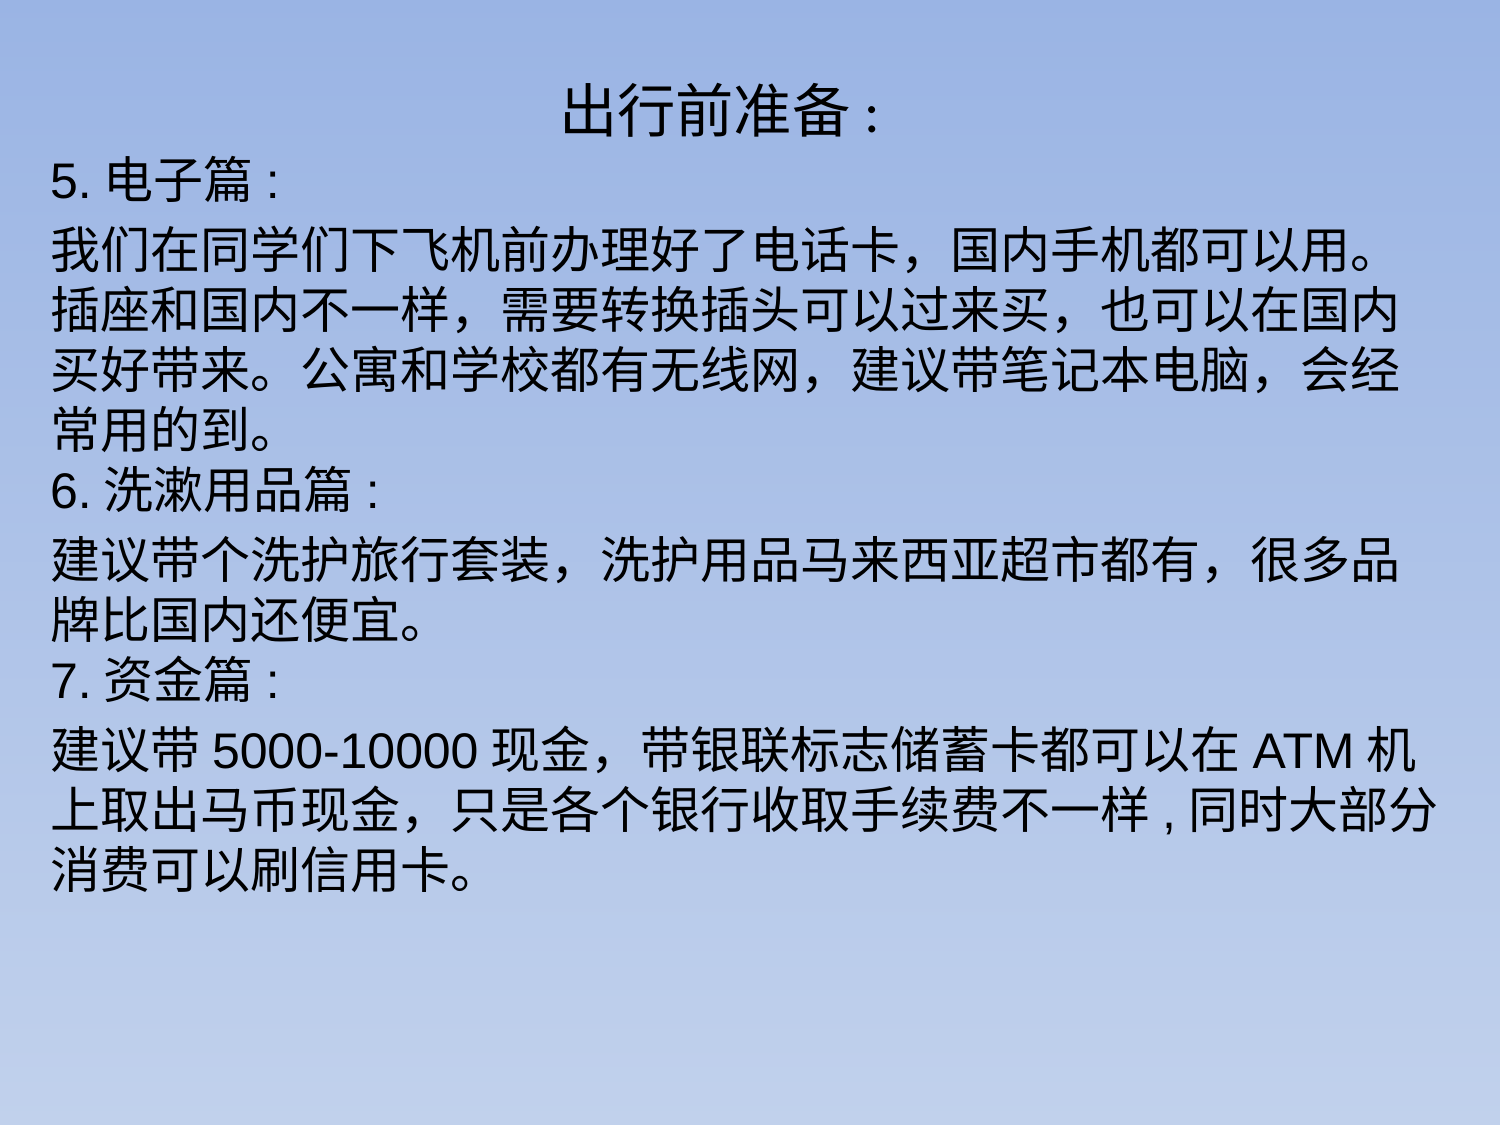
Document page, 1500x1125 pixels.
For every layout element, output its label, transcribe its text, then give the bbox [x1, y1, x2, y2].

title 出行前准备: [81, 23, 1358, 140]
subtitle 5.电子篇: 我们在同学们下飞机前办理好了电话卡，国内手机都可以用。插座和国内不一样，需要转换插头可以过来买，也可以在国内买好带来。公寓和学校都有无线网，建议带笔记本电脑，会经常用的到。 6.洗漱用品篇: 建议带个洗护旅行套装，洗护用品马来西亚超市都有，很多品牌比国内还便宜。 7.资金篇: 建议带5000-10000现金，带银联标志储蓄卡都可以在ATM机上取出马币现金，只是各个银行收取手续费不一样,同时大部分消费可以刷信用卡。 [34, 140, 1466, 1091]
